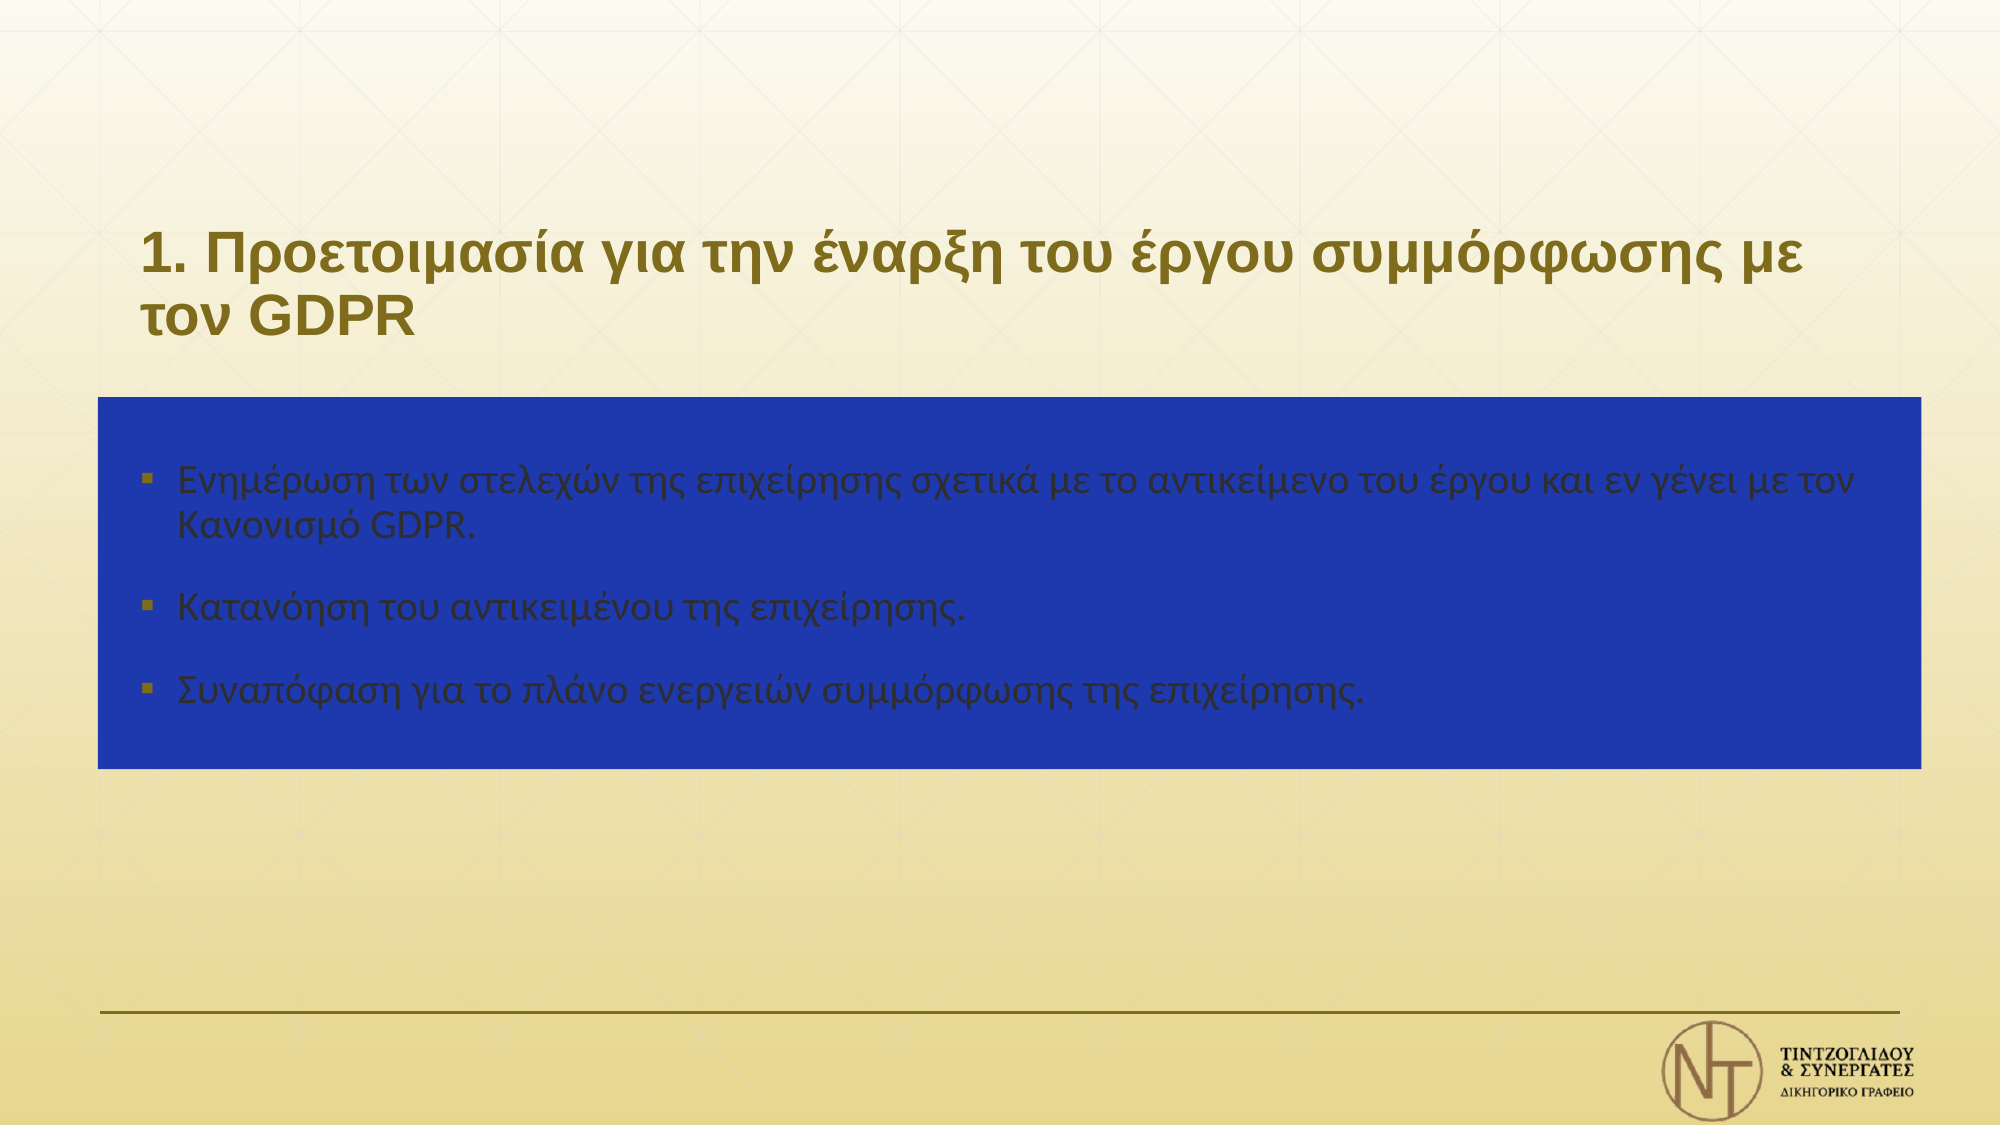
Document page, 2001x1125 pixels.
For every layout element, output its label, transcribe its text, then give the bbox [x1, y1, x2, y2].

text_box [97, 396, 1922, 770]
picture [1661, 1020, 1914, 1122]
list Ενημέρωση των στελεχών της επιχείρησης σχετικά με το αντικείμενο του έργου και εν γένει με τον Κανονισμό GDPR. Κατανόηση του αντικειμένου της επιχείρησης. Συναπόφαση για το πλάνο ενεργειών συμμόρφωσης της επιχείρησης. [125, 449, 1893, 697]
title 1. Προετοιμασία για την έναρξη του έργου συμμόρφωσης με τον GDPR [125, 231, 1893, 356]
